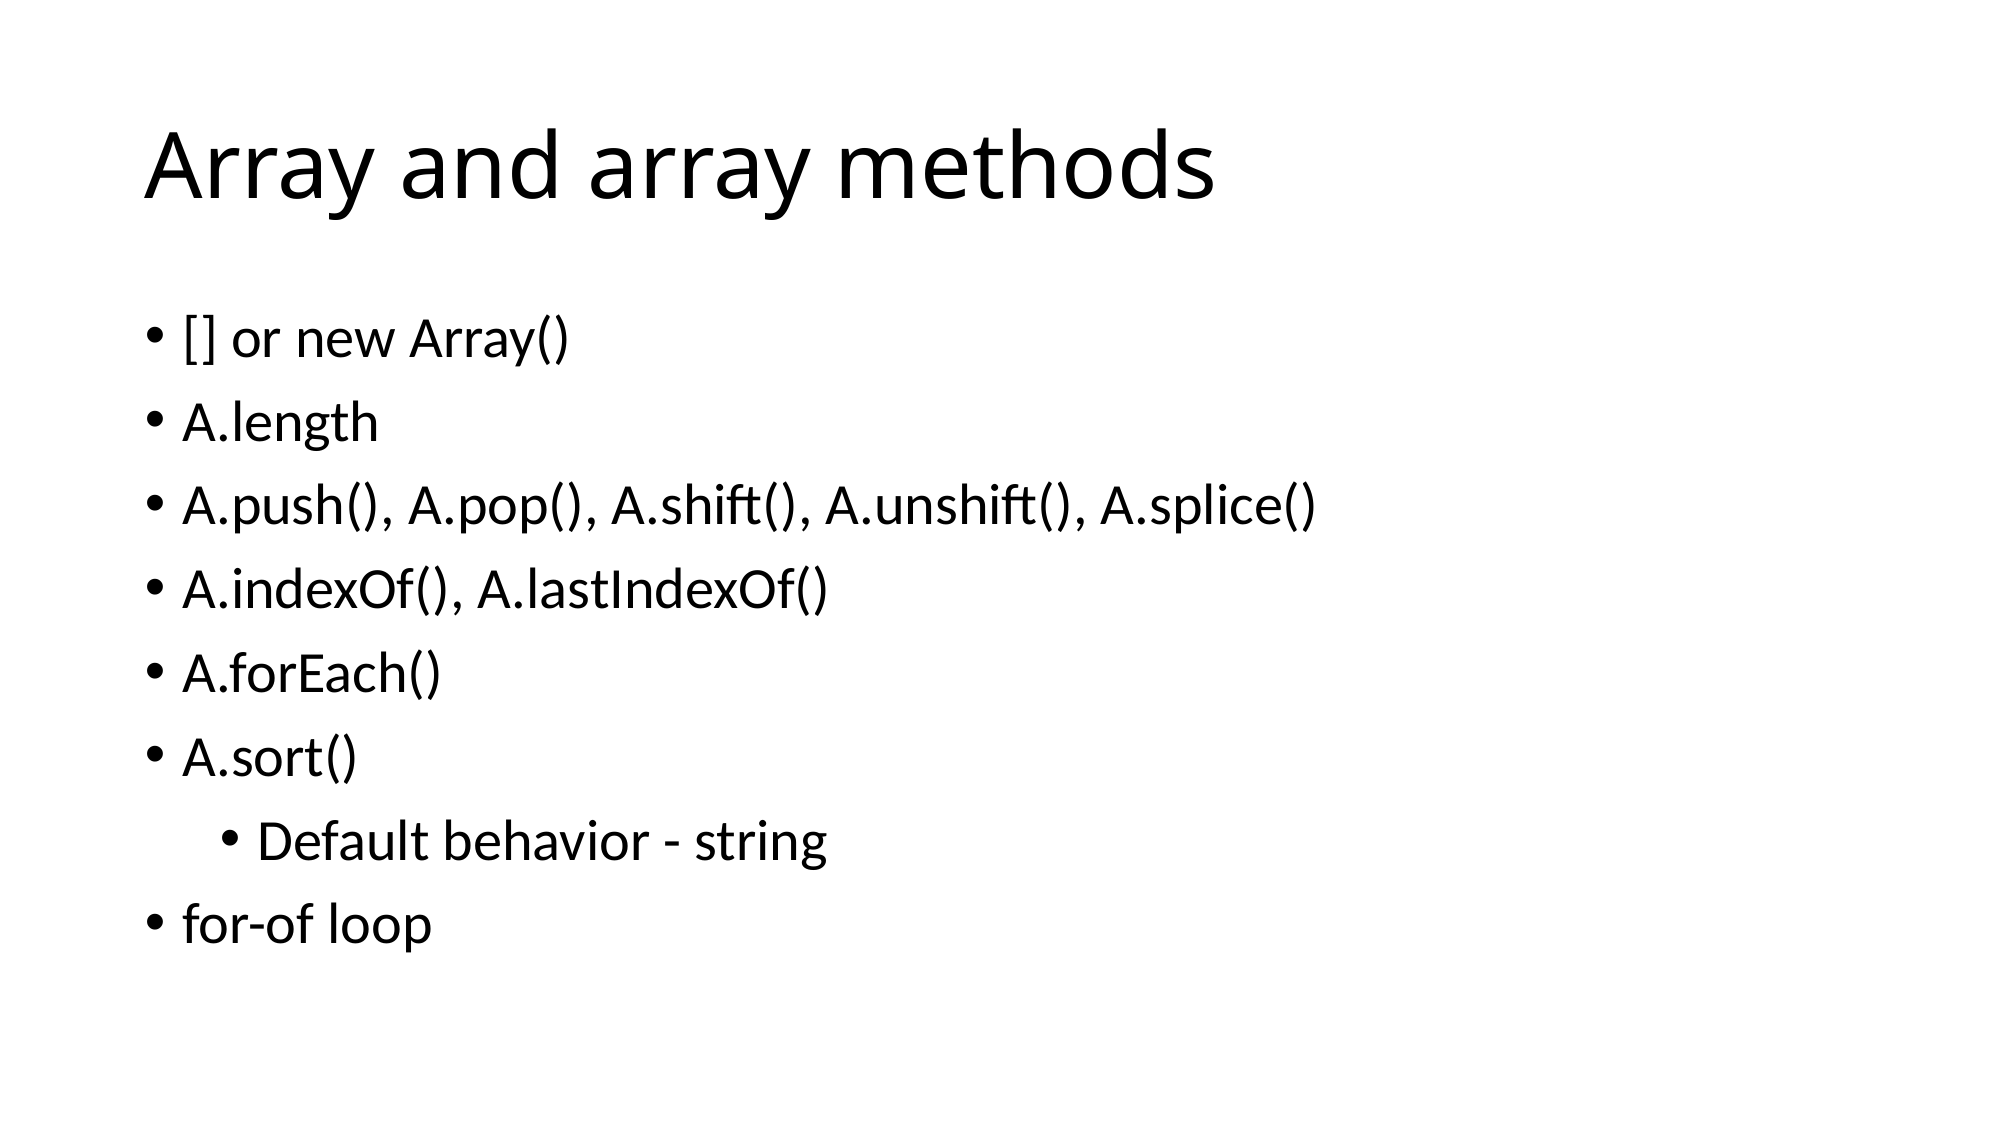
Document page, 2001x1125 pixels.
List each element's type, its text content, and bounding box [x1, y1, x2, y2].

title Array and array methods [136, 59, 1863, 278]
list [] or new Array() A.length A.push(), A.pop(), A.shift(), A.unshift(), A.splice() A.indexOf(), A.lastIndexOf() A.forEach() A.sort() Default behavior - string for-of loop [136, 298, 1863, 1014]
